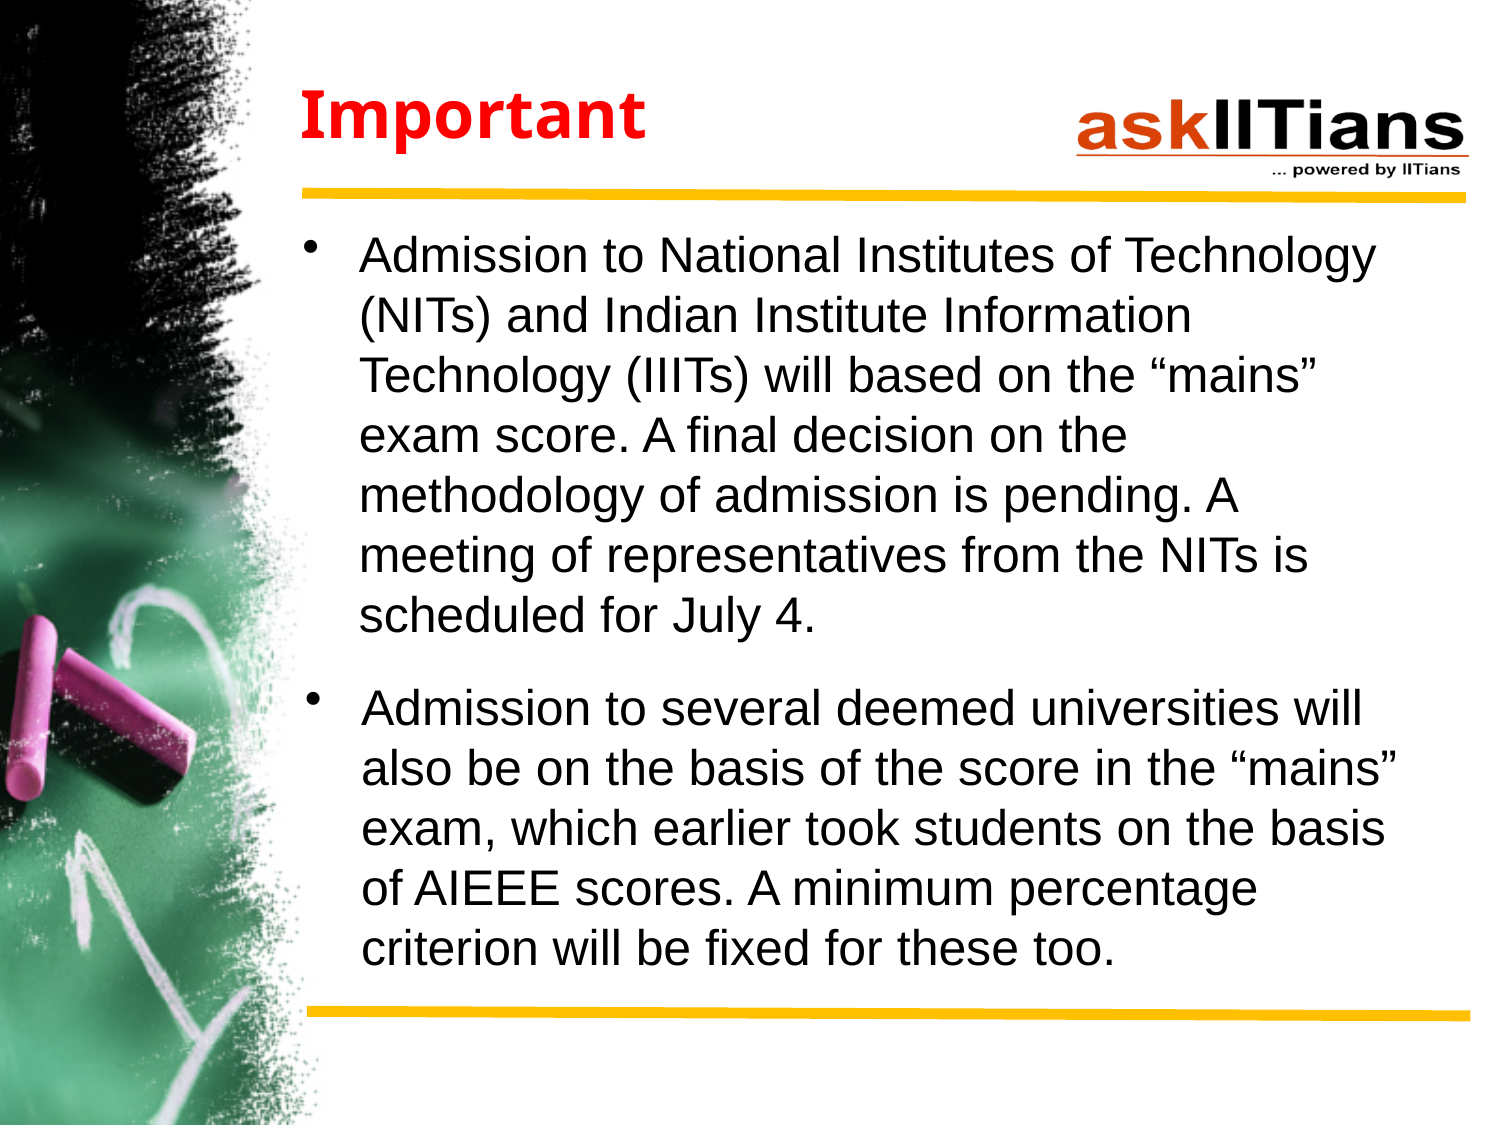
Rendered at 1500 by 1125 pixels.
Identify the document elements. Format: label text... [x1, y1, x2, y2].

title Important [284, 42, 1471, 181]
picture [0, 0, 1500, 1125]
text_box Admission to several deemed universities will also be on the basis of the score in the “mains” exam, which earlier took students on the basis of AIEEE scores. A minimum percentage criterion will be fixed for these too. [289, 667, 1440, 1010]
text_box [301, 192, 949, 198]
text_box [306, 1011, 1471, 1017]
list Admission to National Institutes of Technology (NITs) and Indian Institute Information Technology (IIITs) will based on the “mains” exam score. A final decision on the methodology of admission is pending. A meeting of representatives from the NITs is scheduled for July 4. [287, 214, 1438, 558]
